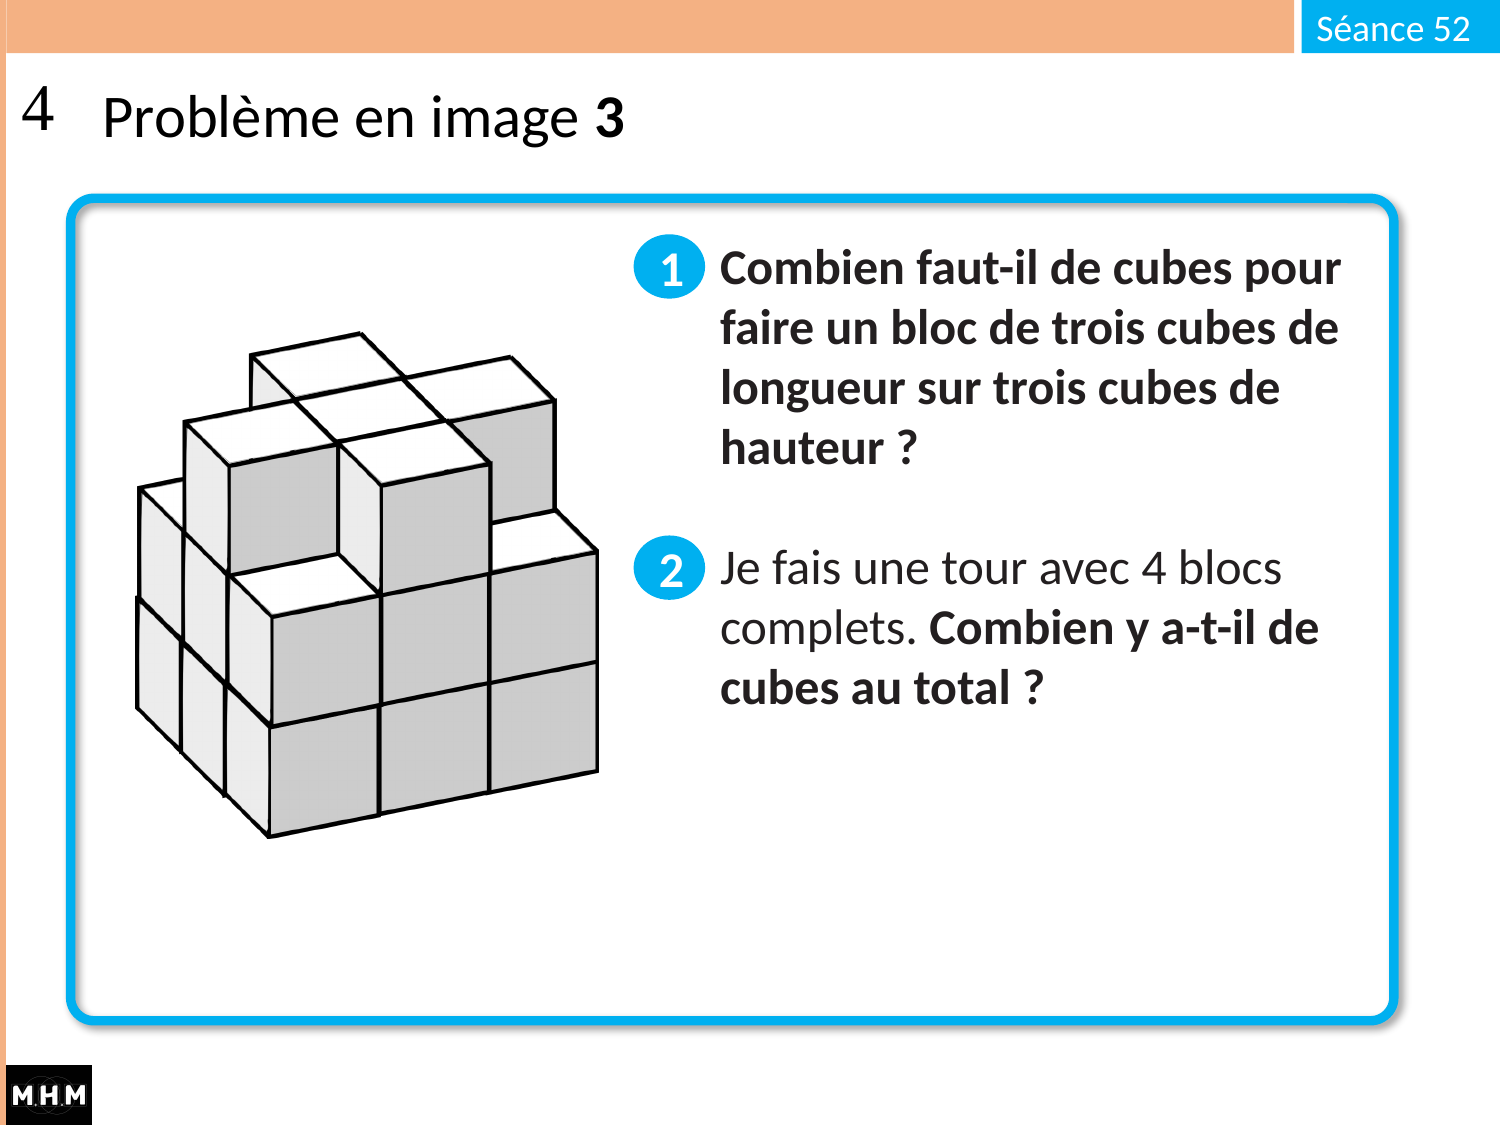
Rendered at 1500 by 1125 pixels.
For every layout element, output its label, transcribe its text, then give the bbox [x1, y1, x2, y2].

text_box [69, 197, 1395, 1022]
text_box 2 [632, 534, 707, 601]
text_box Combien faut-il de cubes pour faire un bloc de trois cubes de longueur sur trois cubes de hauteur ? Je fais une tour avec 4 blocs complets. Combien y a-t-il de cubes au total ? [705, 226, 1375, 883]
picture [6, 1065, 92, 1125]
title Problème en image 3 [87, 32, 1382, 158]
text_box 1 [632, 233, 707, 300]
picture [135, 331, 599, 839]
